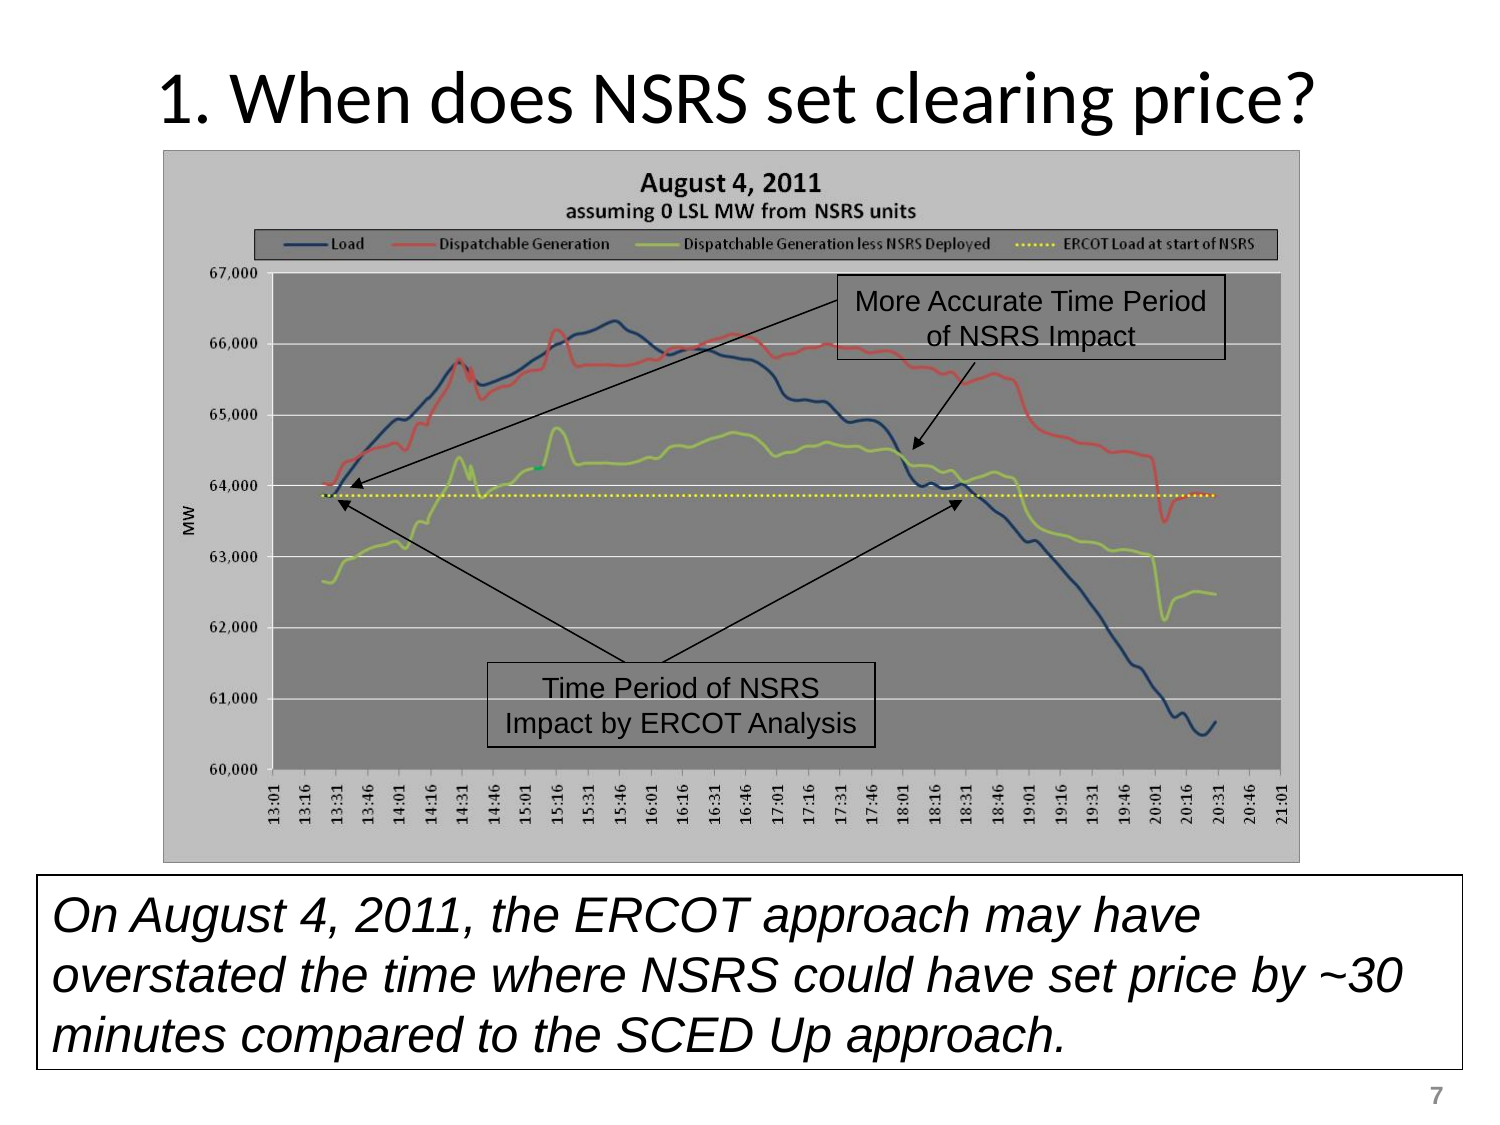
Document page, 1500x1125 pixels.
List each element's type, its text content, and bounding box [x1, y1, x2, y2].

text_box 1. When does NSRS set clearing price? [24, 37, 1450, 150]
picture [162, 149, 1301, 864]
text_box 7 [1108, 1065, 1459, 1125]
text_box On August 4, 2011, the ERCOT approach may have overstated the time where NSRS could have set price by ~30 minutes compared to the SCED Up approach. [37, 874, 1463, 1070]
